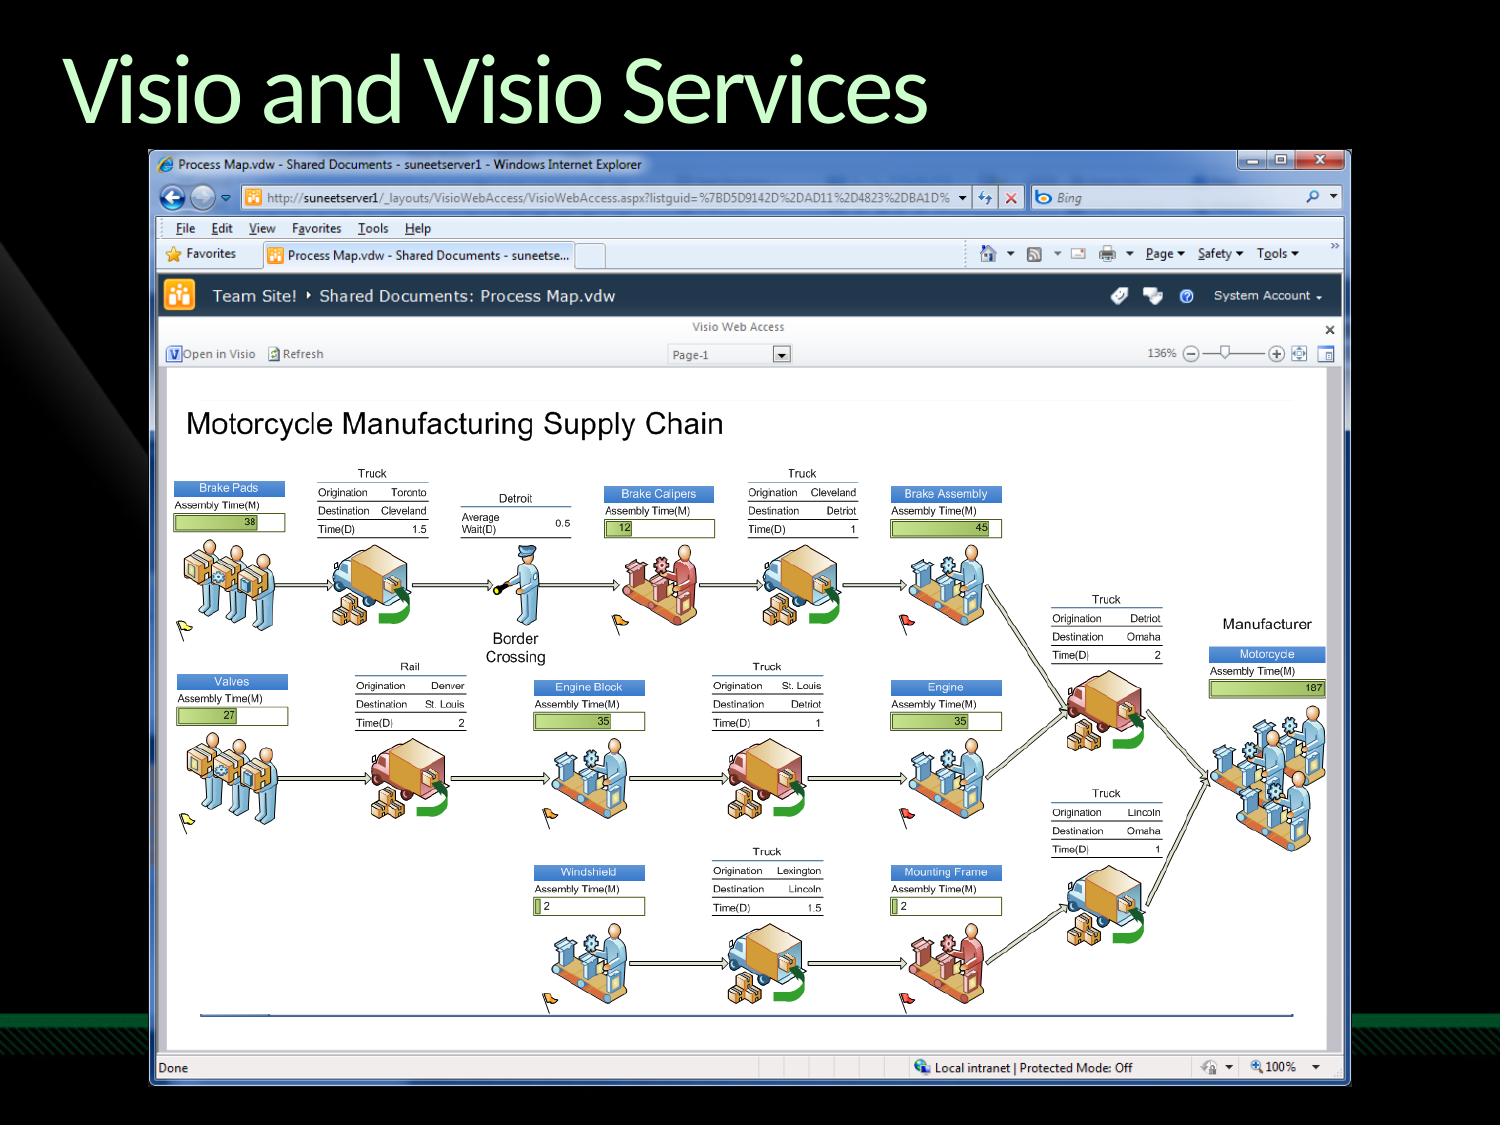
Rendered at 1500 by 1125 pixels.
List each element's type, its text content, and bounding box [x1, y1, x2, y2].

picture [0, 0, 1500, 1125]
title Visio and Visio Services [62, 37, 1438, 147]
